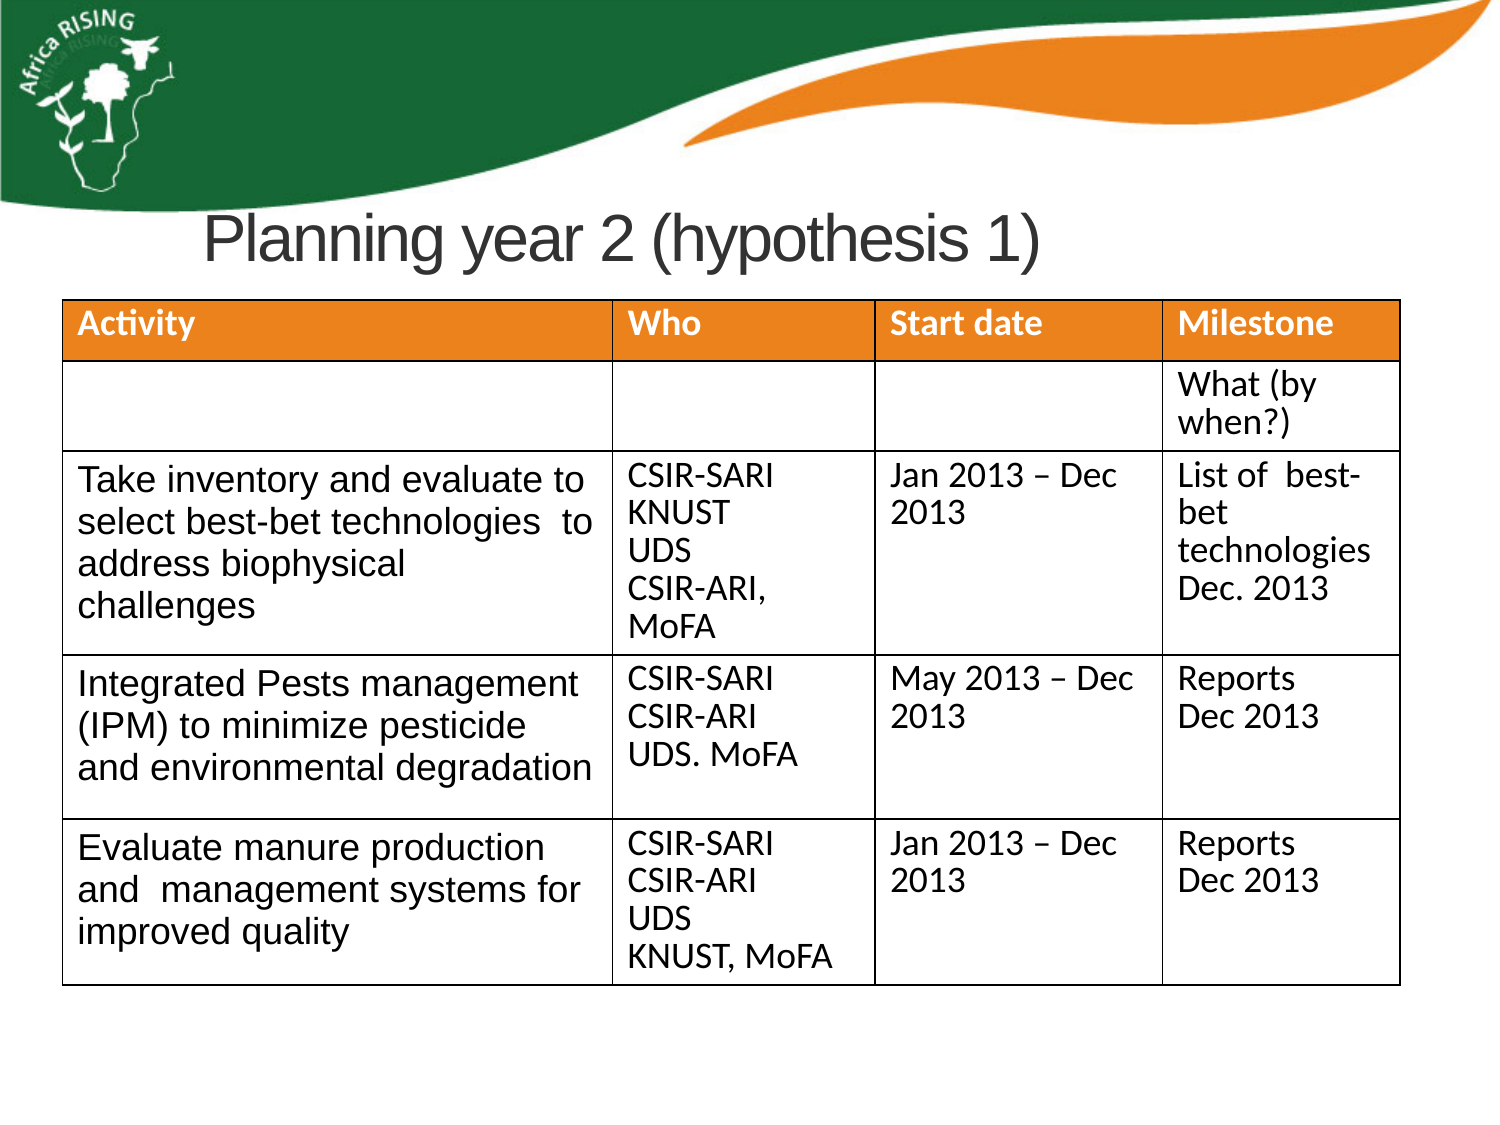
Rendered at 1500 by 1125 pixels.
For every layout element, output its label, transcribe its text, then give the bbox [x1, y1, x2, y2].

table_cell Jan 2013 – Dec 2013 [876, 452, 1162, 654]
table_cell CSIR-SARI CSIR-ARI UDS. MoFA [613, 656, 874, 818]
table_cell CSIR-SARI KNUST UDS CSIR-ARI, MoFA [613, 452, 874, 654]
table_header Milestone [1163, 301, 1399, 360]
title Planning year 2 (hypothesis 1) [187, 187, 1438, 300]
table_cell [63, 362, 612, 450]
table_header Activity [63, 301, 612, 360]
table_cell May 2013 – Dec 2013 [876, 656, 1162, 818]
table_header Who [613, 301, 874, 360]
table_cell Evaluate manure production and management systems for improved quality [63, 820, 612, 984]
table_cell List of best-bet technologies Dec. 2013 [1163, 452, 1399, 654]
table_cell [613, 362, 874, 450]
table_cell What (by when?) [1163, 362, 1399, 450]
table_cell Reports Dec 2013 [1163, 656, 1399, 818]
table_cell Jan 2013 – Dec 2013 [876, 820, 1162, 984]
table_cell [876, 362, 1162, 450]
table_header Start date [876, 301, 1162, 360]
table_cell Integrated Pests management (IPM) to minimize pesticide and environmental degradation [63, 656, 612, 818]
table_cell Reports Dec 2013 [1163, 820, 1399, 984]
table_cell CSIR-SARI CSIR-ARI UDS KNUST, MoFA [613, 820, 874, 984]
picture [0, 0, 1500, 213]
table_cell Take inventory and evaluate to select best-bet technologies to address biophysical challenges [63, 452, 612, 654]
